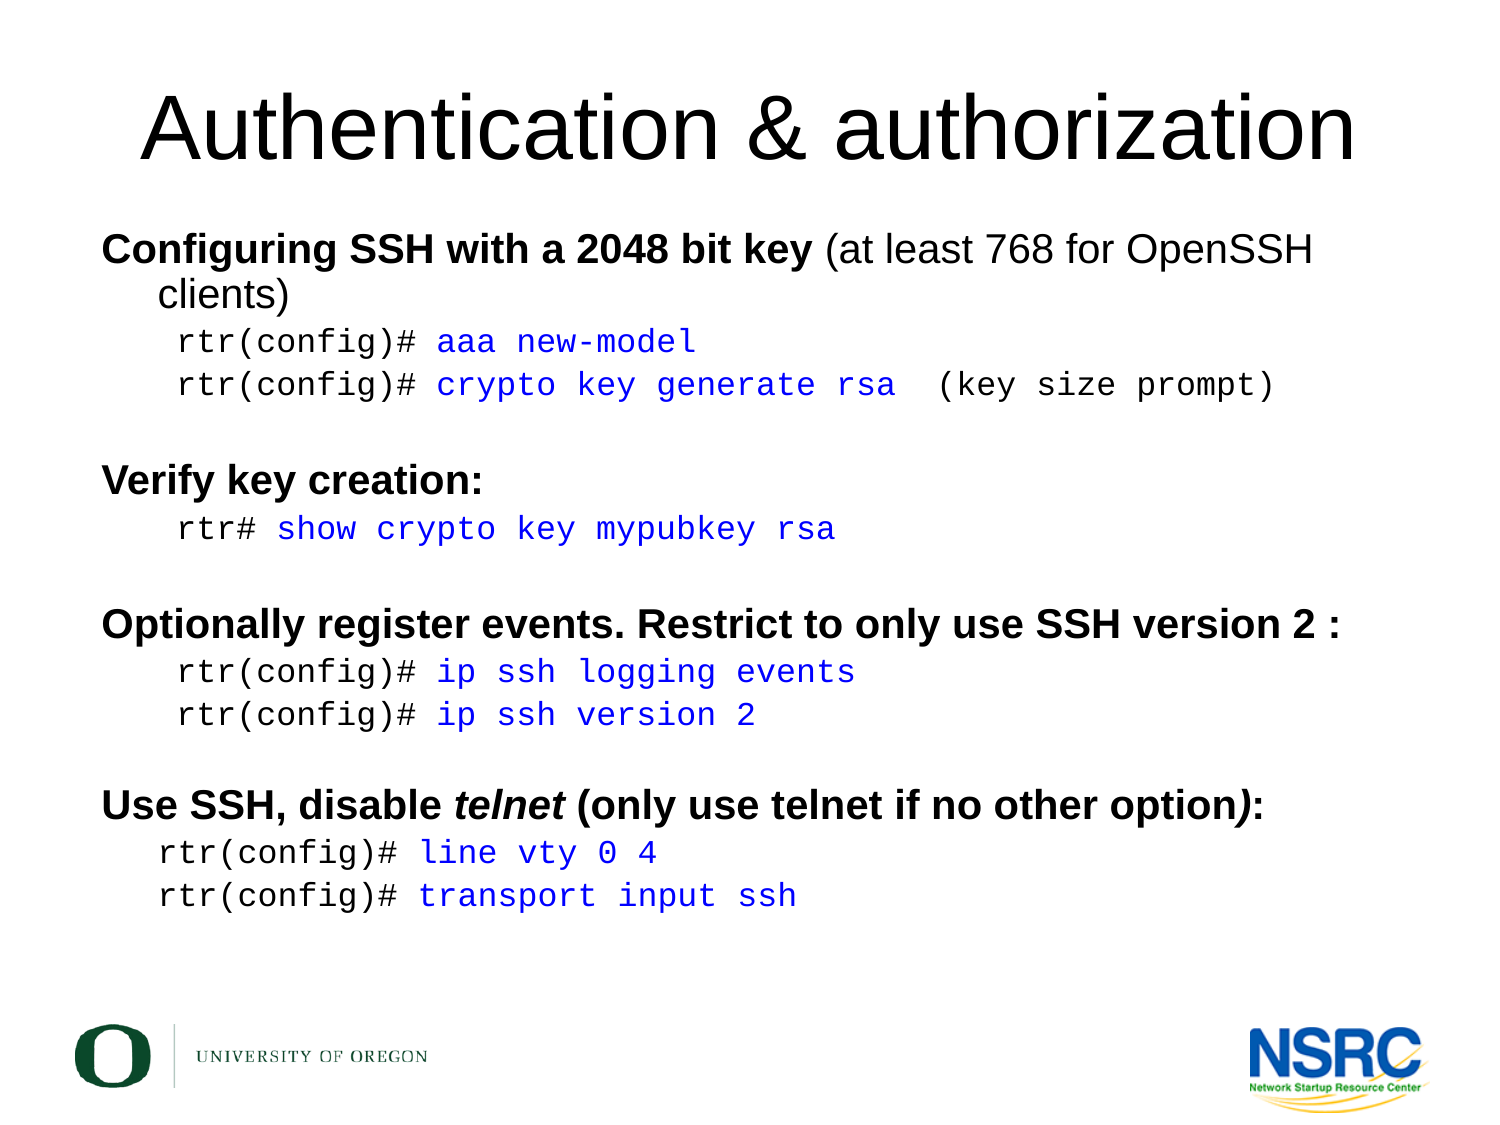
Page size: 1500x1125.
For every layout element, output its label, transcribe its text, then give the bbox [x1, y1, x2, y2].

list Configuring SSH with a 2048 bit key (at least 768 for OpenSSH clients) rtr(config)# aaa new-model rtr(config)# crypto key generate rsa (key size prompt) Verify key creation: rtr# show crypto key mypubkey rsa Optionally register events. Restrict to only use SSH version 2 : rtr(config)# ip ssh logging events rtr(config)# ip ssh version 2 Use SSH, disable telnet (only use telnet if no other option): rtr(config)# line vty 0 4 rtr(config)# transport input ssh [86, 219, 1470, 1116]
picture [75, 1024, 86, 1088]
title Authentication & authorization [75, 45, 1425, 200]
